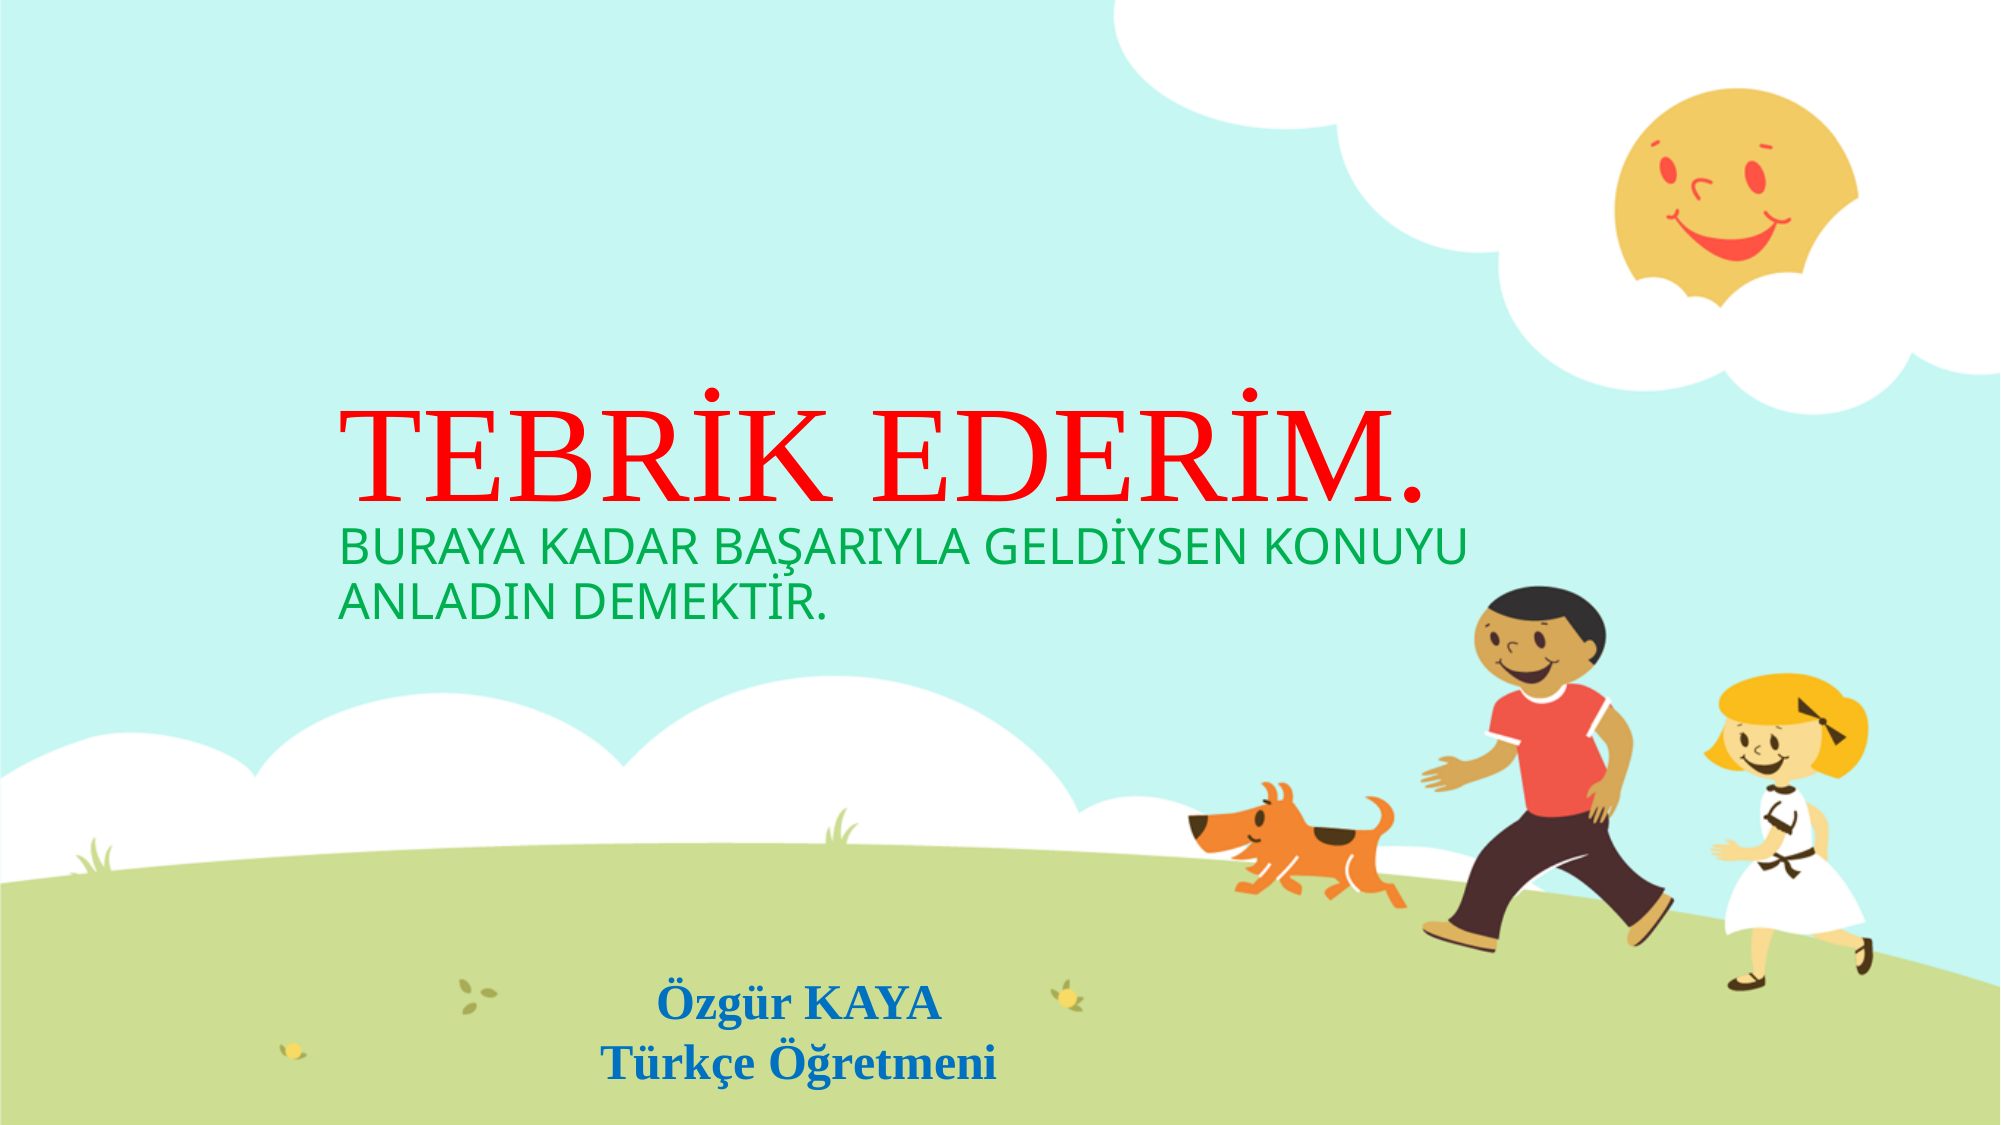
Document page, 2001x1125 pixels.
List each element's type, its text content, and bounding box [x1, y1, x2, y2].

subtitle BURAYA KADAR BAŞARIYLA GELDİYSEN KONUYU ANLADIN DEMEKTİR. [323, 514, 1487, 665]
text_box Özgür KAYA Türkçe Öğretmeni [545, 962, 1054, 1098]
title TEBRİK EDERİM. [323, 289, 1488, 536]
picture [0, 0, 2001, 1125]
